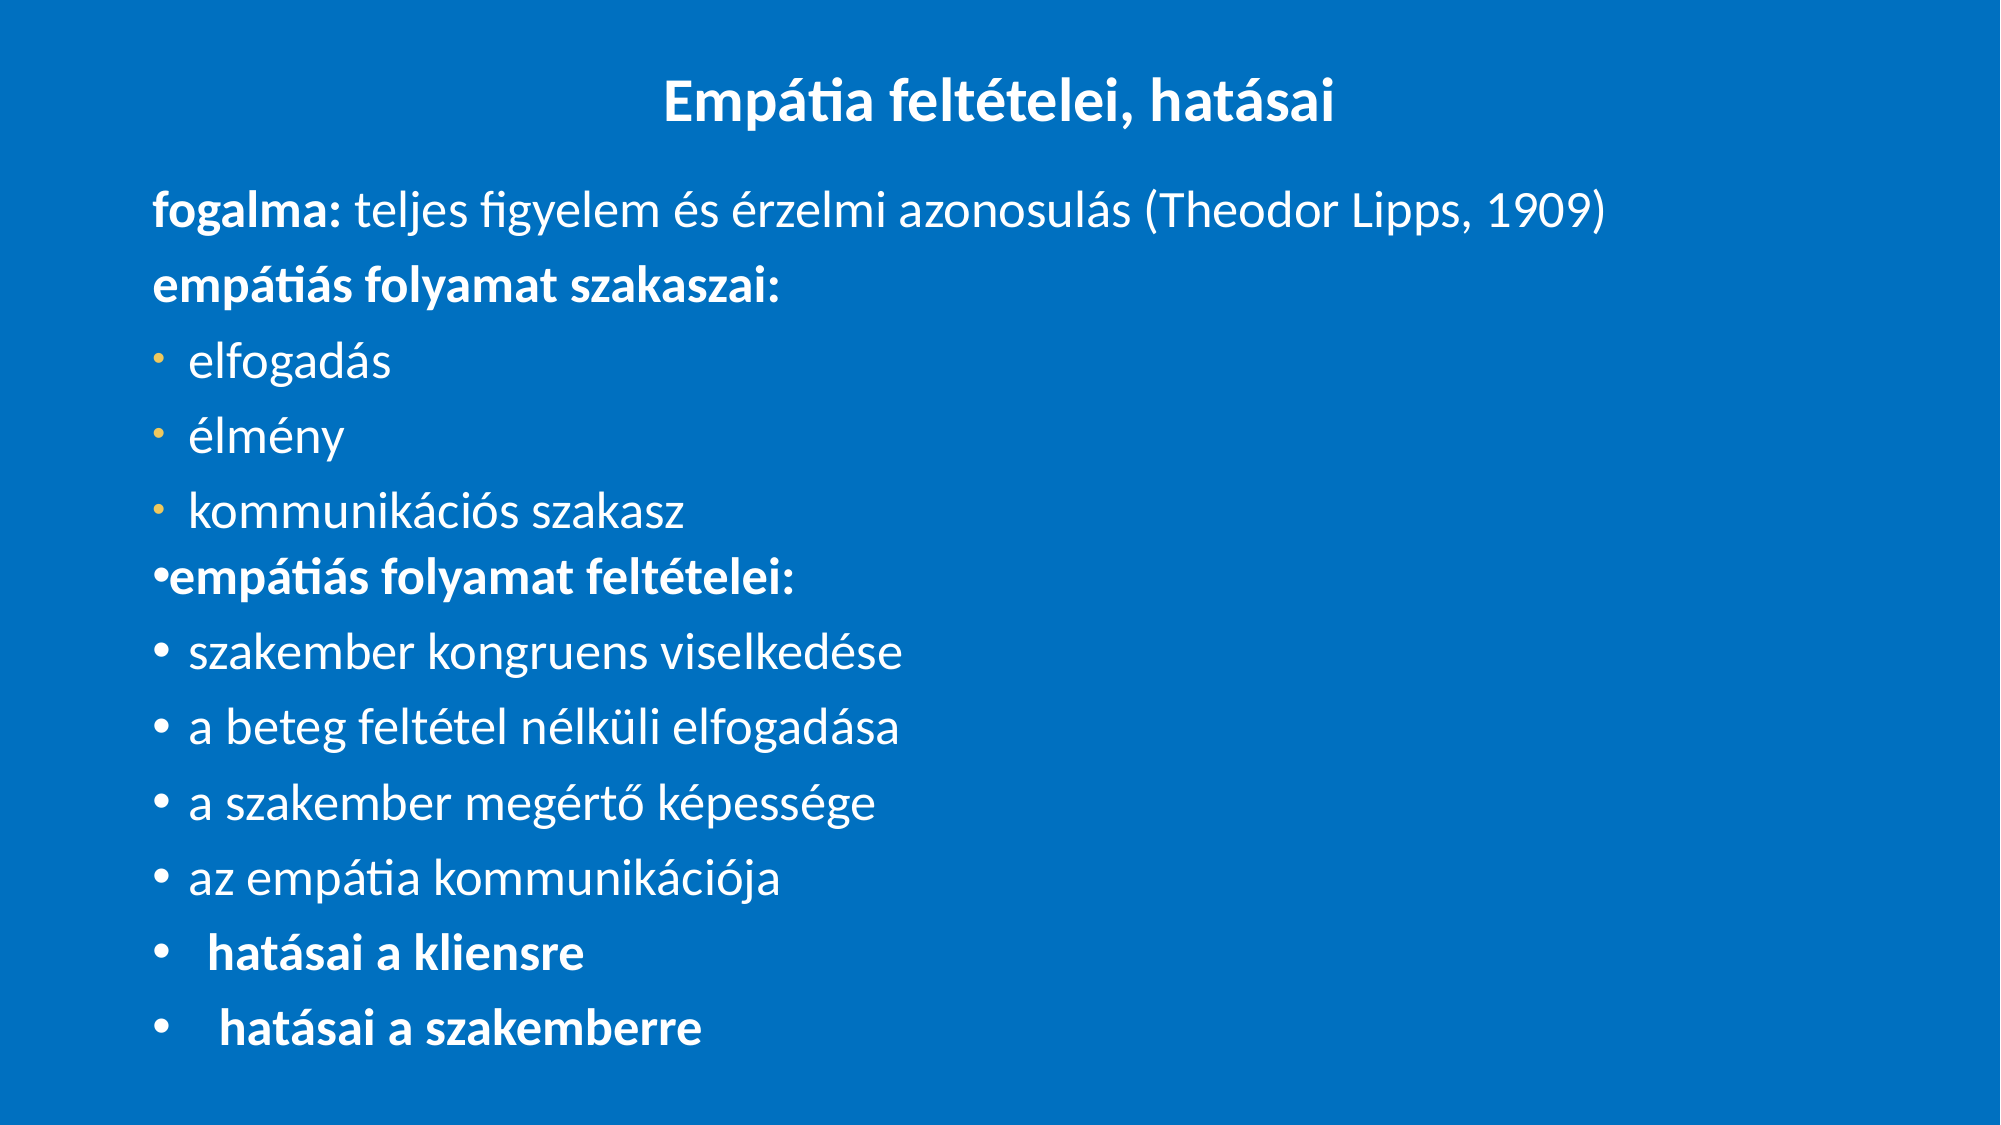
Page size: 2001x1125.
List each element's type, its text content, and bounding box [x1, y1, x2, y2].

title Empátia feltételei, hatásai [137, 59, 1863, 174]
list fogalma: teljes figyelem és érzelmi azonosulás (Theodor Lipps, 1909) empátiás folyamat szakaszai: elfogadás élmény kommunikációs szakasz empátiás folyamat feltételei: szakember kongruens viselkedése a beteg feltétel nélküli elfogadása a szakember megértő képessége az empátia kommunikációja hatásai a kliensre hatásai a szakemberre [137, 174, 1863, 1074]
